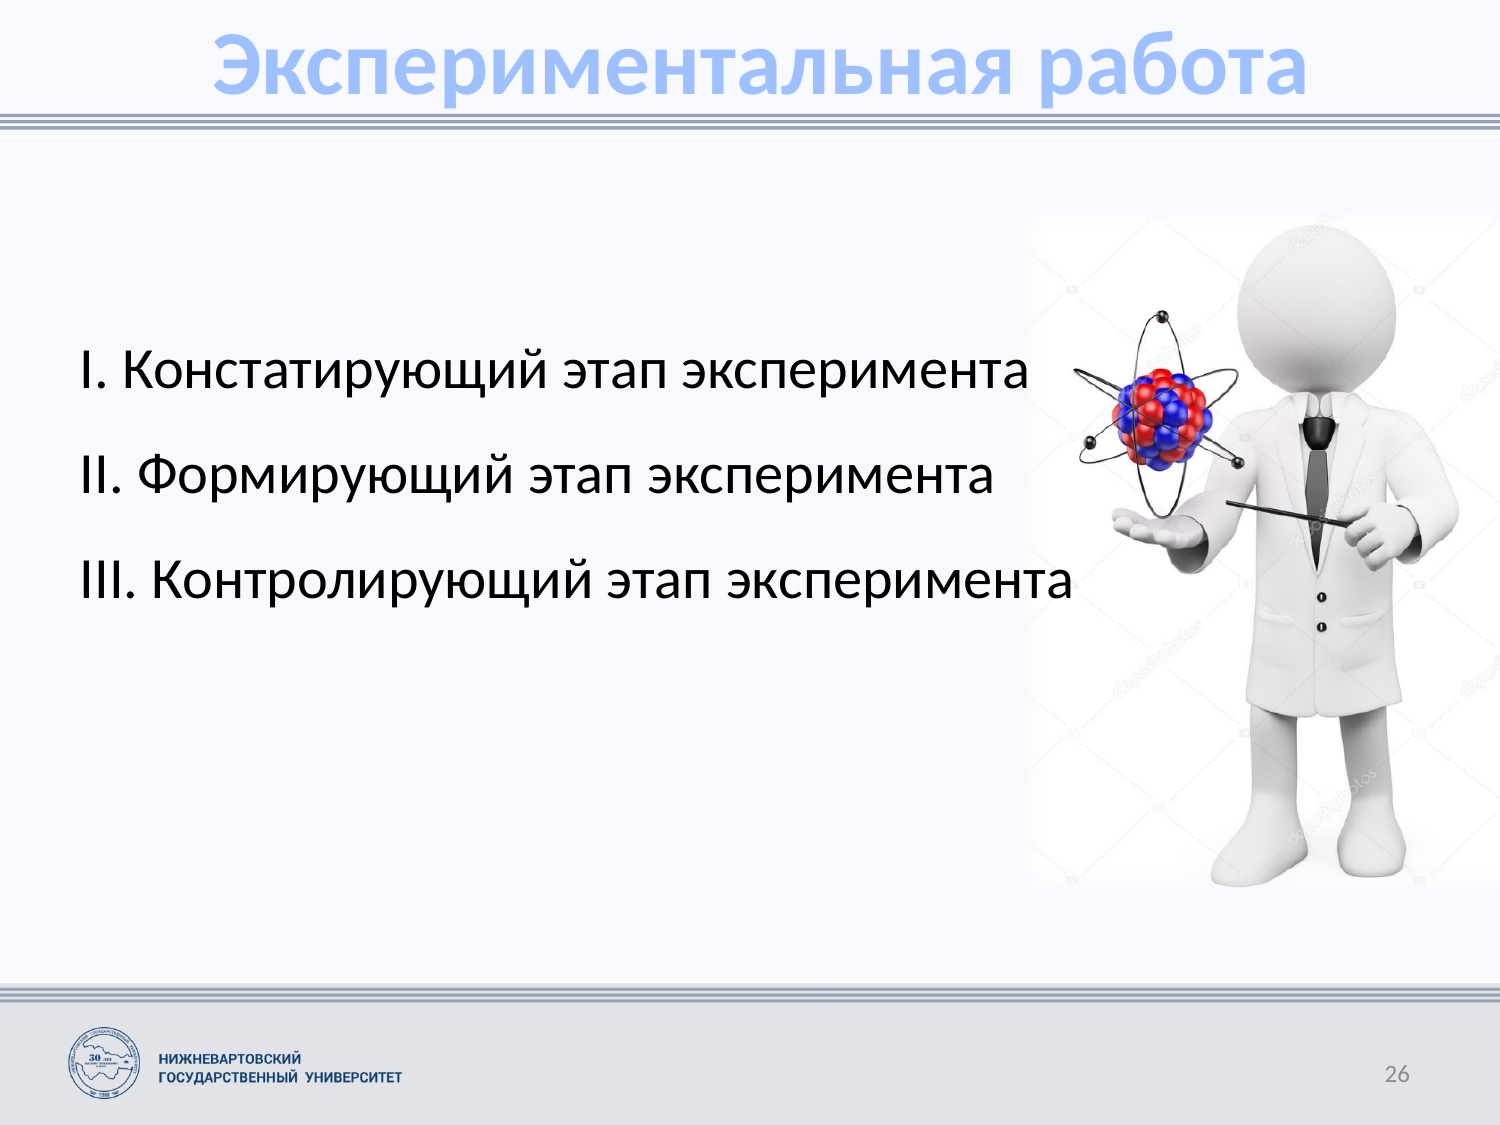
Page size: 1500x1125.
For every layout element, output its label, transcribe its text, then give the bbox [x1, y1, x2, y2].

picture [0, 0, 1500, 1125]
text_box Экспериментальная работа [159, 0, 1365, 121]
slide_number 26 [1074, 1042, 1425, 1103]
text_box I. Констатирующий этап эксперимента II. Формирующий этап эксперимента III. Контролирующий этап эксперимента [64, 287, 1008, 618]
